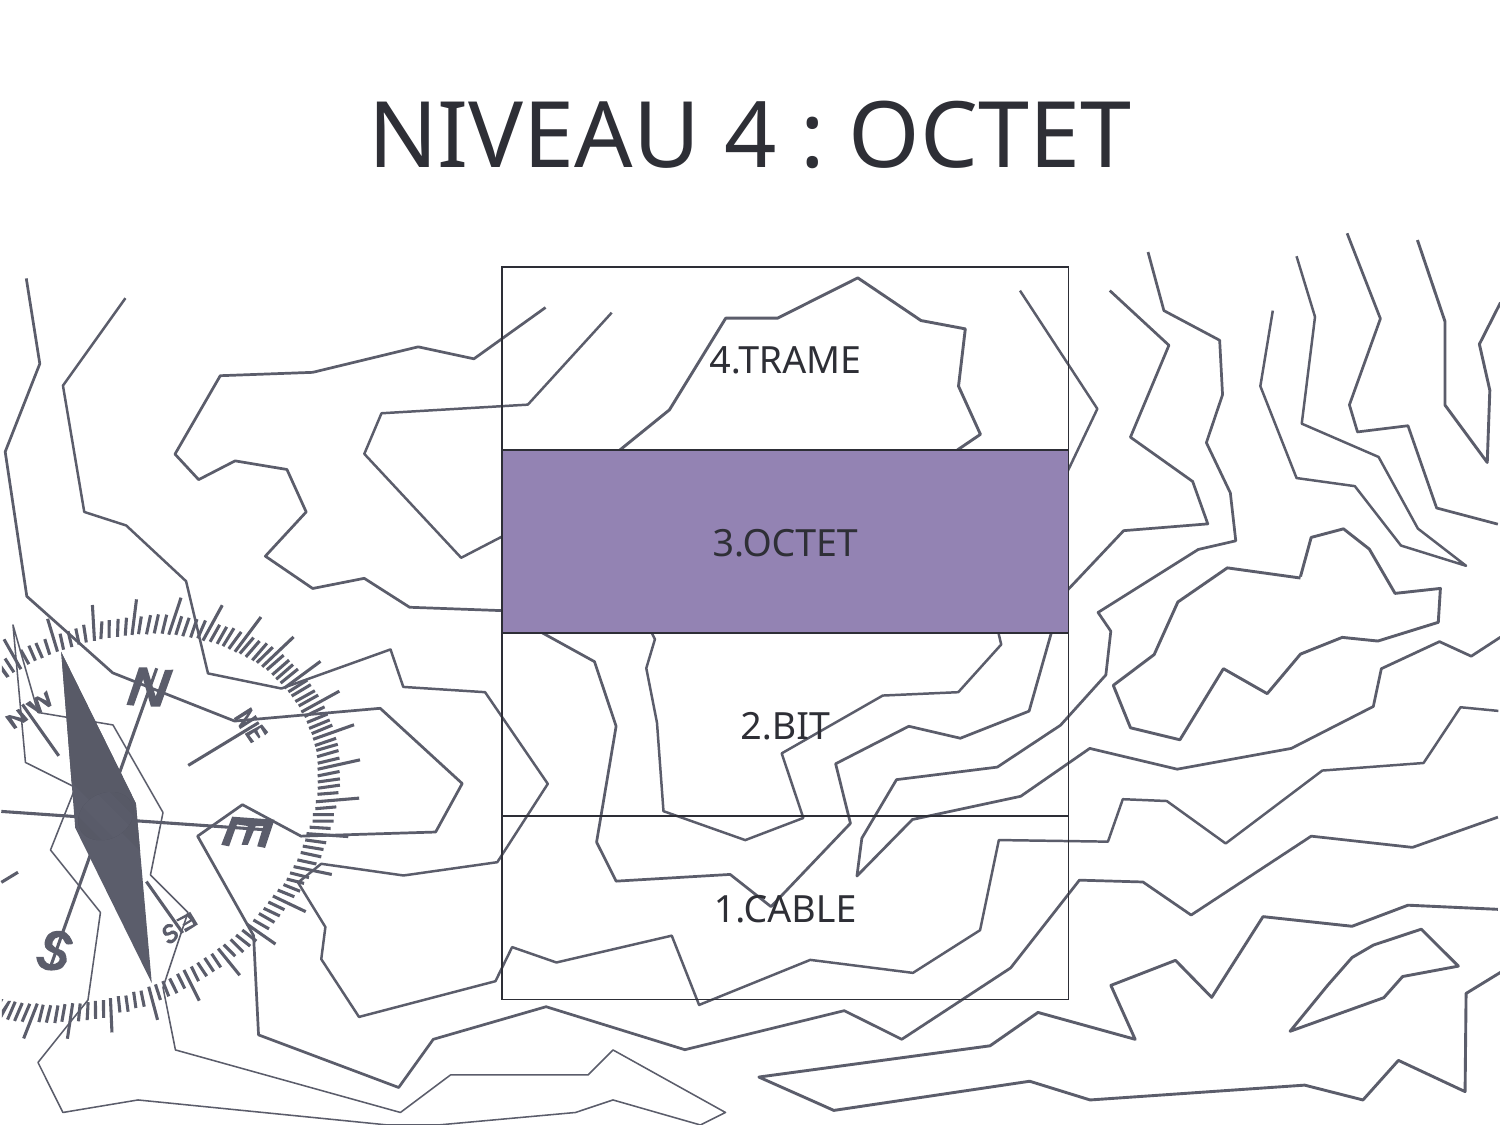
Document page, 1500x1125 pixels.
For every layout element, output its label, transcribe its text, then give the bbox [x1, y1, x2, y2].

text_box 4.TRAME [501, 267, 1069, 450]
text_box 2.BIT [501, 633, 1069, 816]
text_box 3.OCTET [501, 450, 1069, 633]
title NIVEAU 4 : OCTET [49, 37, 1451, 226]
text_box 1.CABLE [501, 816, 1069, 1000]
